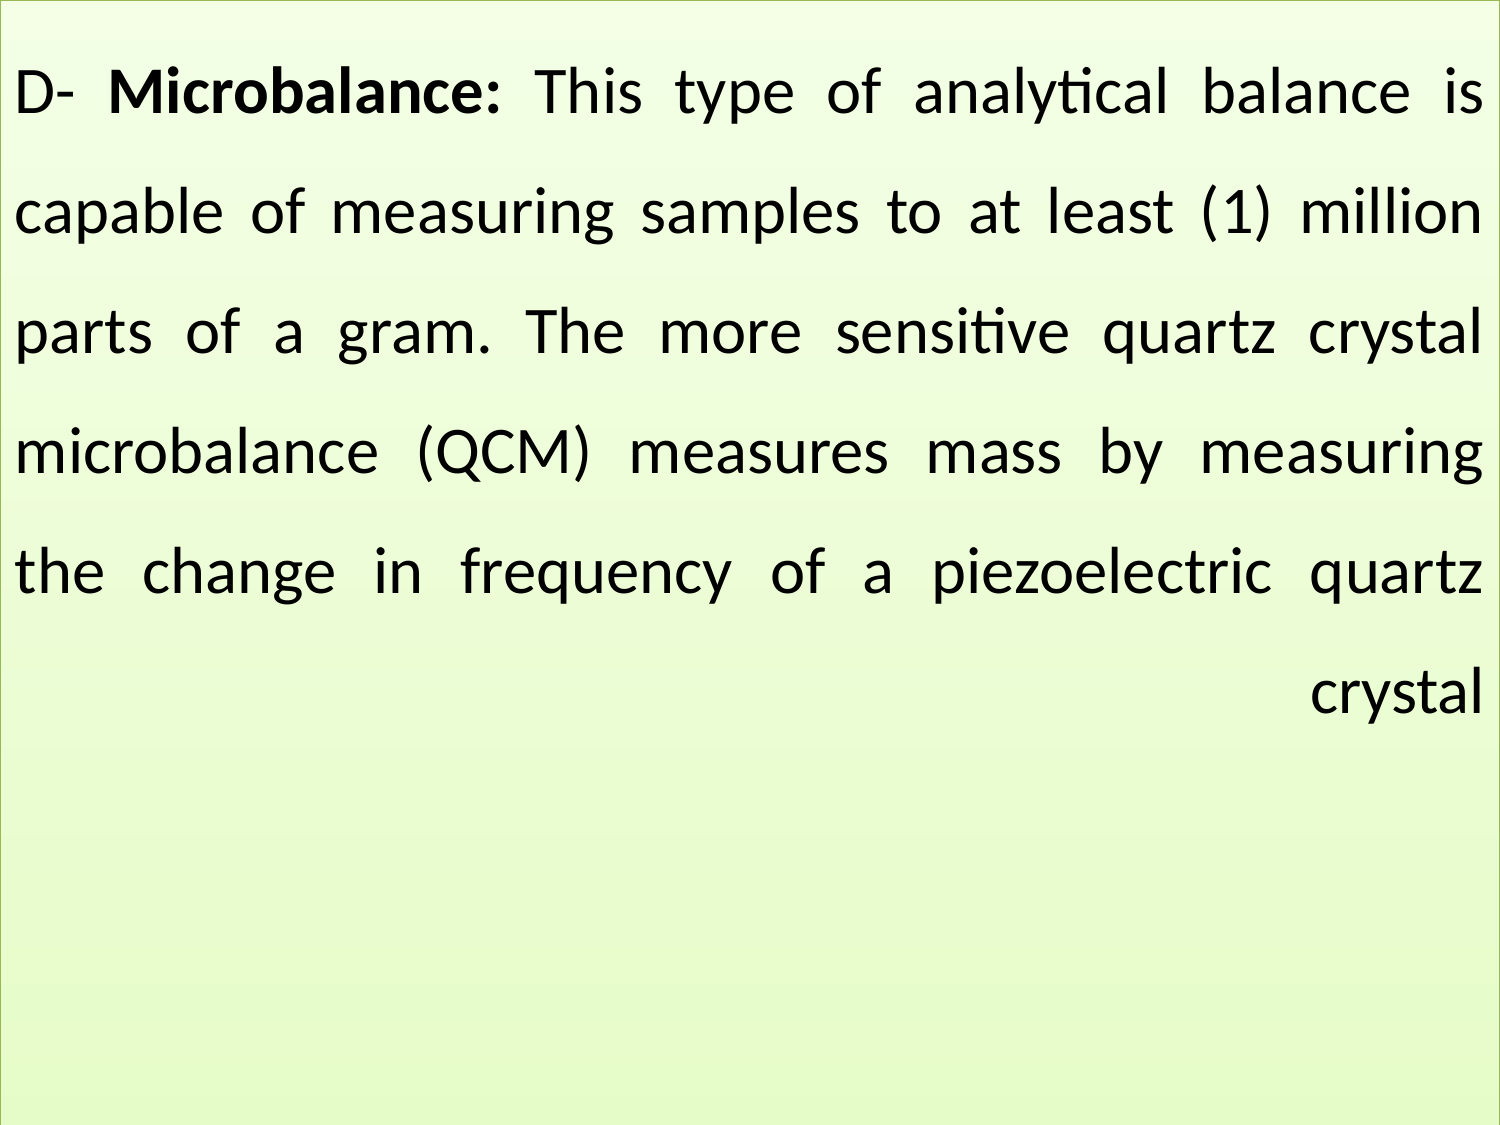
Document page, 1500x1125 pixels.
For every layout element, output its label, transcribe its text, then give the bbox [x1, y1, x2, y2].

text_box D- Microbalance: This type of analytical balance is capable of measuring samples to at least (1) million parts of a gram. The more sensitive quartz crystal microbalance (QCM) measures mass by measuring the change in frequency of a piezoelectric quartz crystal [0, 0, 1500, 1125]
